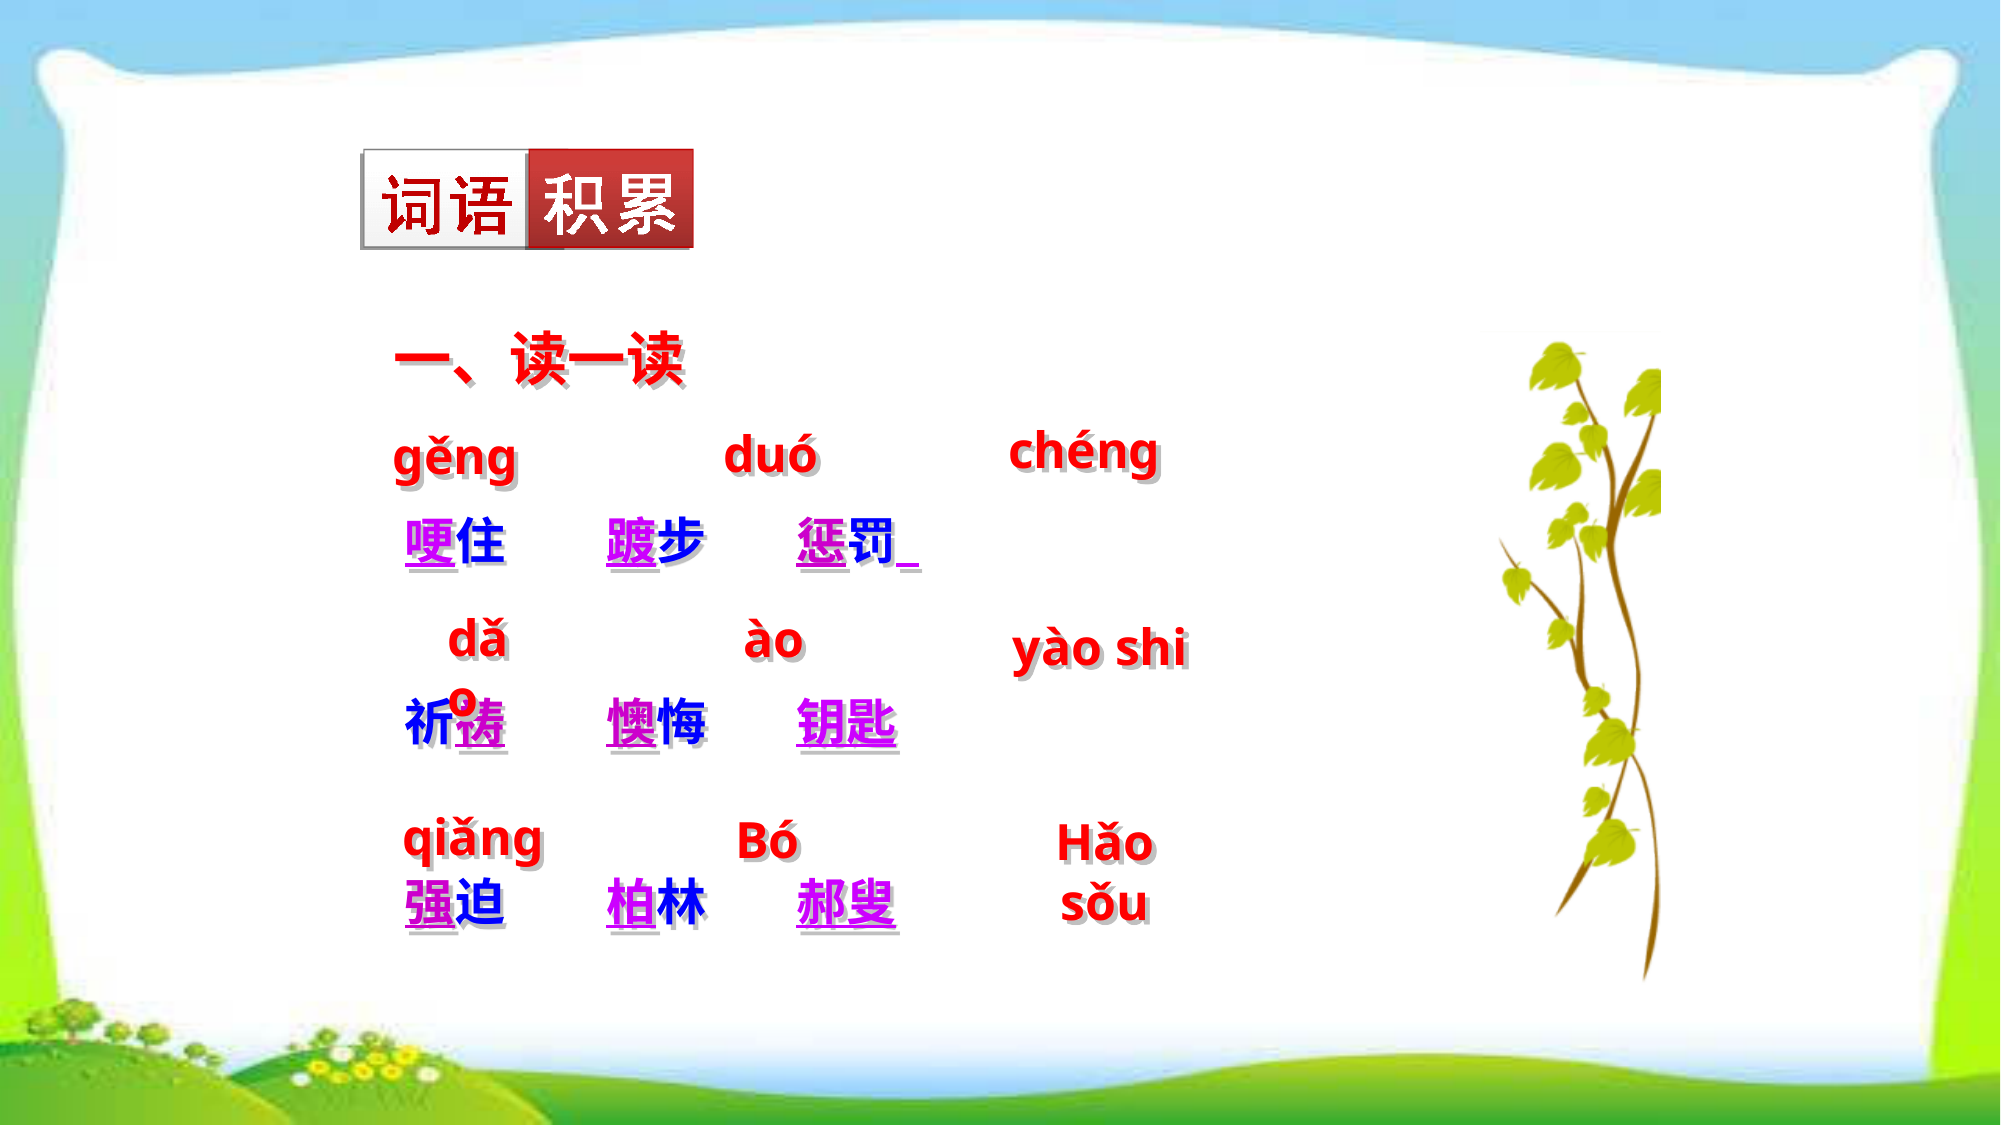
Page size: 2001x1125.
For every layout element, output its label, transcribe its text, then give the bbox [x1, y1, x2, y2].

text_box 一、读一读 [378, 315, 1153, 400]
text_box chénɡ [993, 411, 1256, 486]
text_box yào shi [976, 608, 1224, 683]
text_box 哽住 踱步 惩罚 祈祷 懊悔 钥匙 强迫 柏林 郝叟 [390, 483, 1475, 939]
text_box dǎo [432, 599, 551, 735]
text_box ɡěnɡ [363, 417, 548, 493]
picture [0, 0, 2001, 1125]
text_box qiǎnɡ [387, 797, 574, 873]
text_box Hǎo sǒu [999, 803, 1211, 938]
text_box Bó [720, 800, 925, 876]
text_box duó [678, 414, 863, 490]
text_box ào [728, 600, 864, 676]
